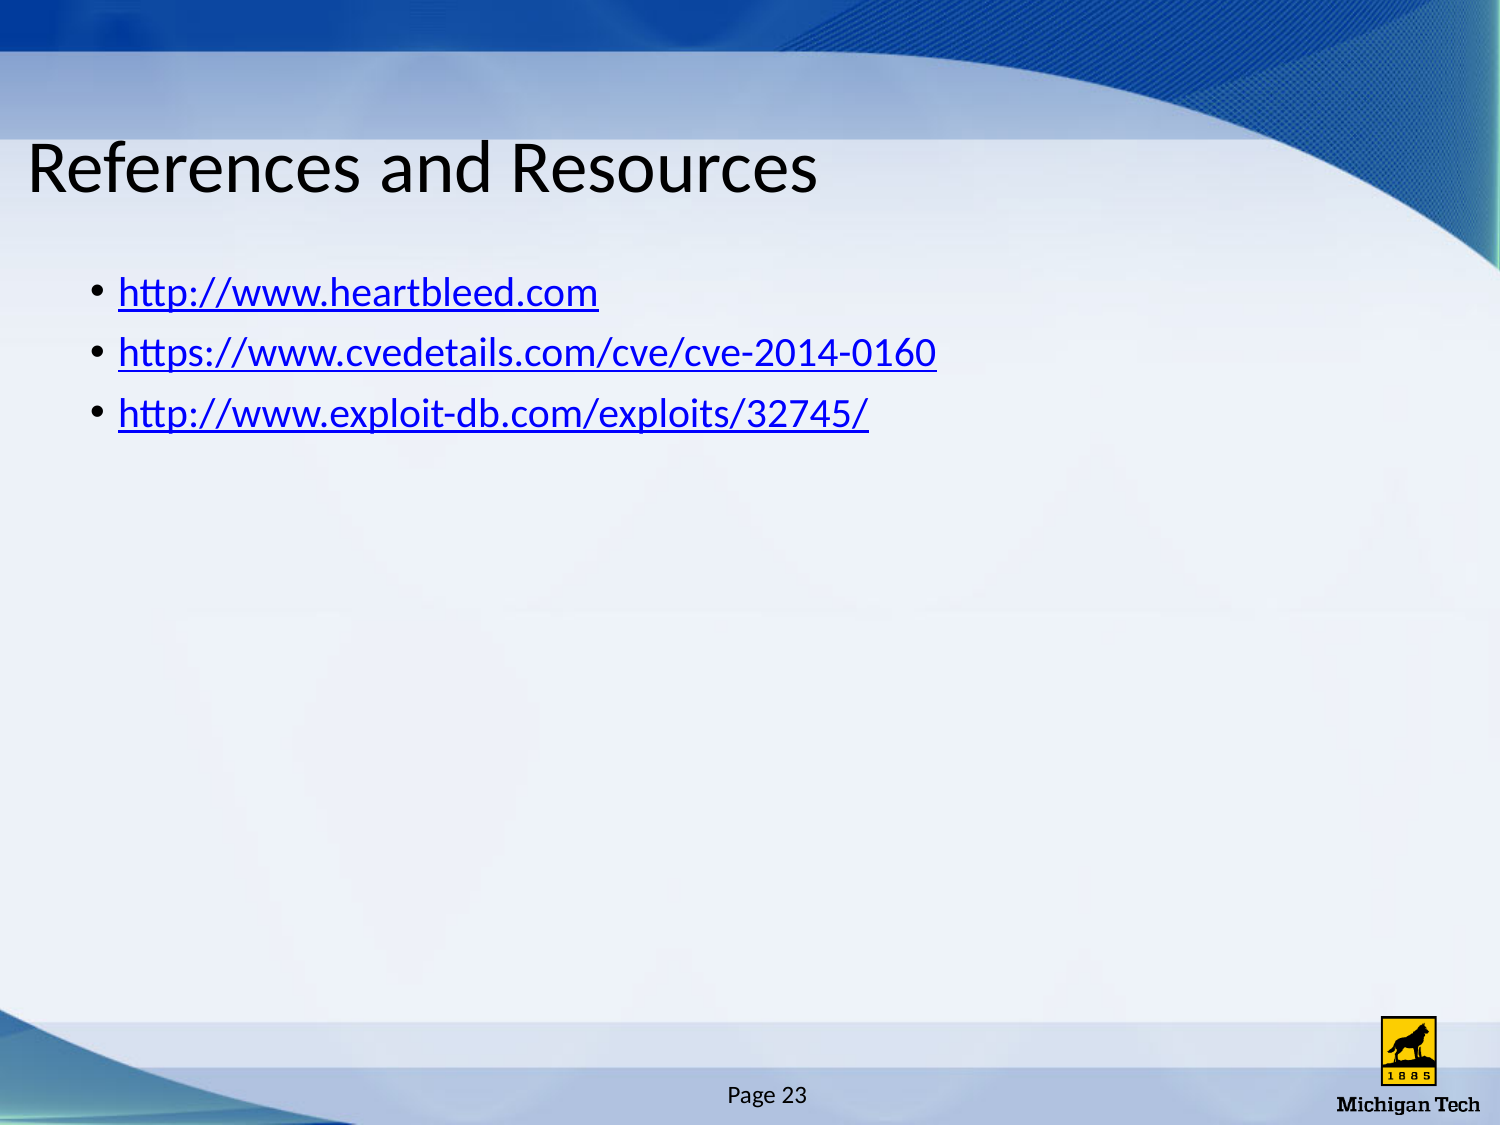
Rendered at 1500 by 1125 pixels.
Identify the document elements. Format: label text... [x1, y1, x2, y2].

title References and Resources [12, 75, 1263, 263]
list http://www.heartbleed.com https://www.cvedetails.com/cve/cve-2014-0160 http://www.exploit-db.com/exploits/32745/ [75, 262, 1425, 1063]
picture [0, 0, 1500, 1125]
